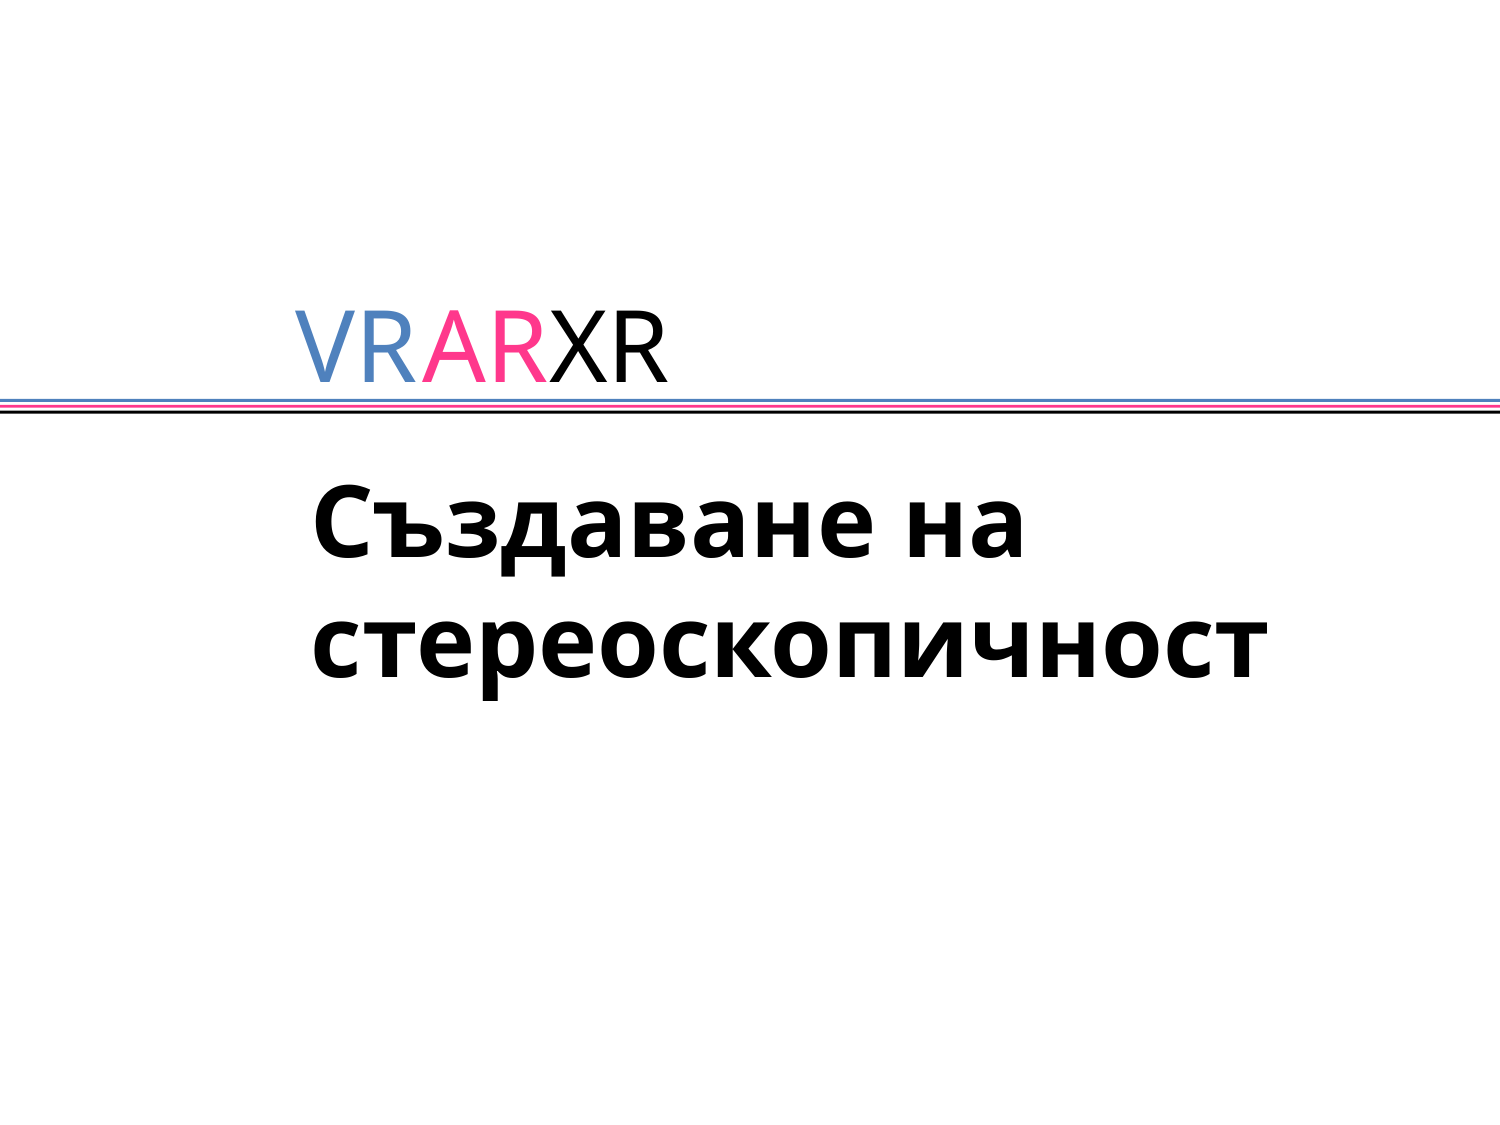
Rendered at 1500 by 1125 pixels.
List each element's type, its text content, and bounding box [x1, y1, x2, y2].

list Създаване на стереоскопичност [295, 450, 1450, 563]
